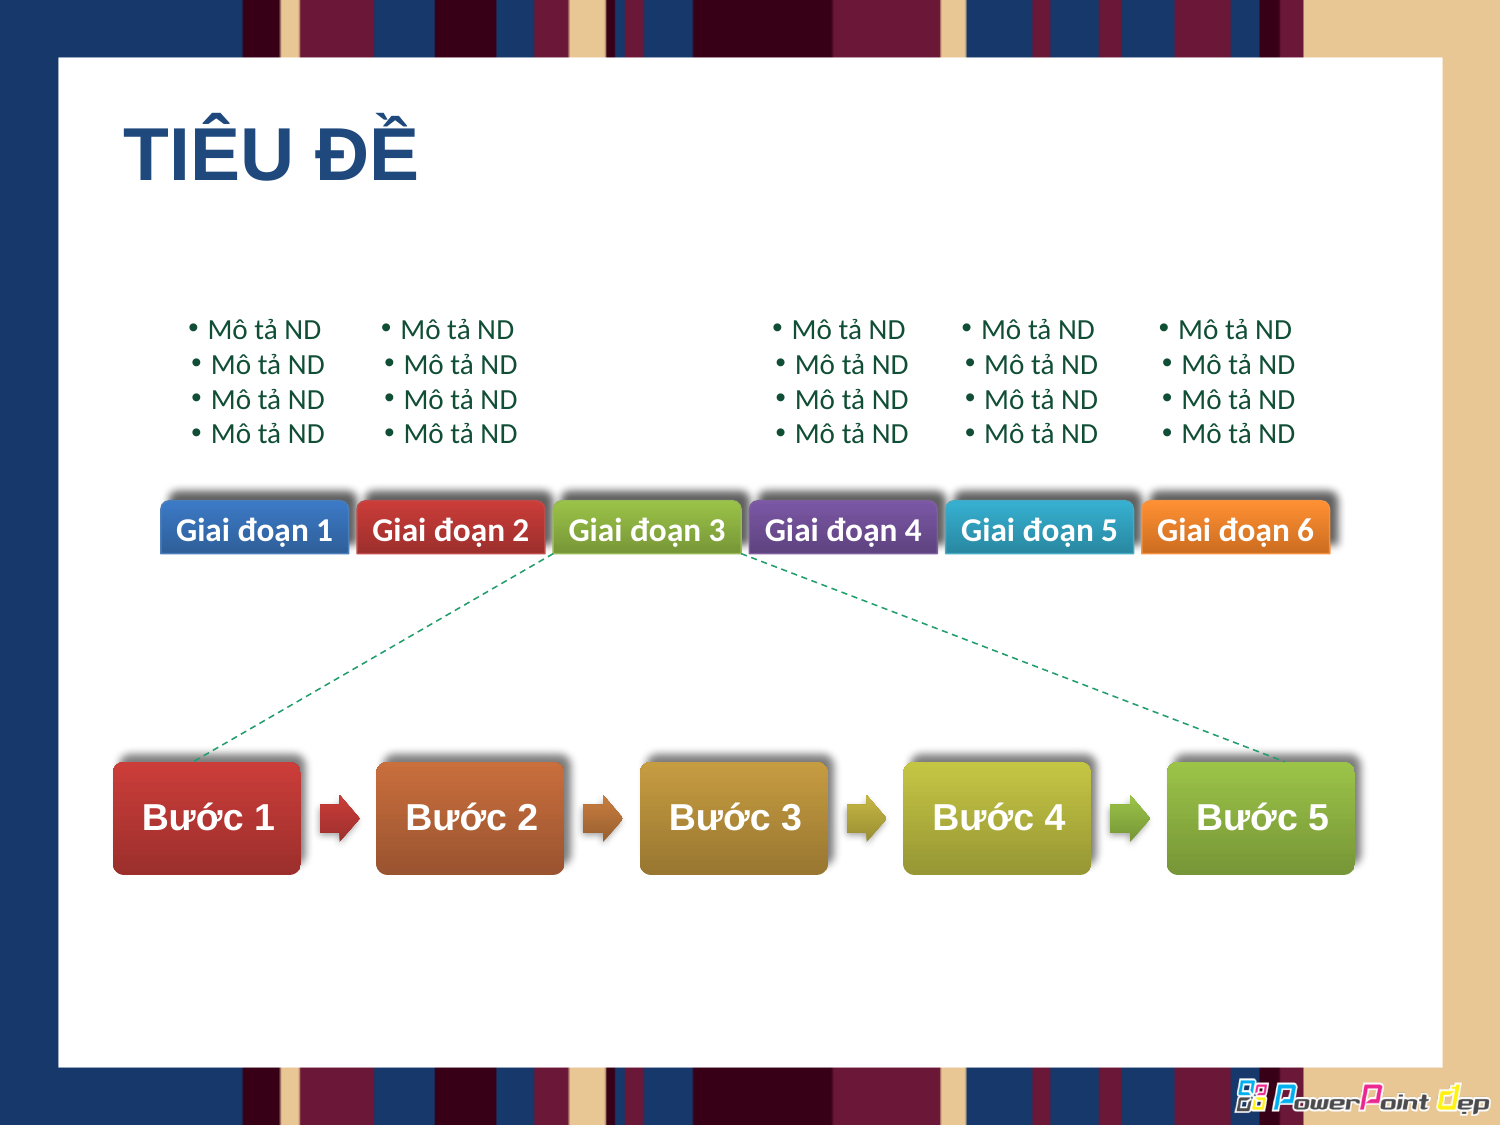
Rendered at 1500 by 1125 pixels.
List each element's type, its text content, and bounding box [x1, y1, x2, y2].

text_box Giai đoạn 1 [160, 500, 349, 554]
text_box Giai đoạn 4 [749, 500, 938, 552]
text_box Mô tả ND Mô tả ND Mô tả ND Mô tả ND [355, 302, 547, 458]
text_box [193, 553, 554, 763]
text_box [740, 553, 1286, 763]
picture [0, 0, 1500, 1125]
text_box Giai đoạn 6 [1141, 500, 1330, 554]
text_box Mô tả ND Mô tả ND Mô tả ND Mô tả ND [746, 302, 936, 458]
text_box Mô tả ND Mô tả ND Mô tả ND Mô tả ND [936, 302, 1127, 458]
text_box Giai đoạn 5 [945, 500, 1134, 552]
text_box Giai đoạn 3 [553, 500, 742, 554]
text_box Giai đoạn 2 [357, 500, 545, 552]
text_box tiêu đề [108, 86, 973, 215]
text_box Mô tả ND Mô tả ND Mô tả ND Mô tả ND [162, 302, 354, 458]
text_box Mô tả ND Mô tả ND Mô tả ND Mô tả ND [1133, 302, 1324, 458]
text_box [111, 722, 1356, 914]
